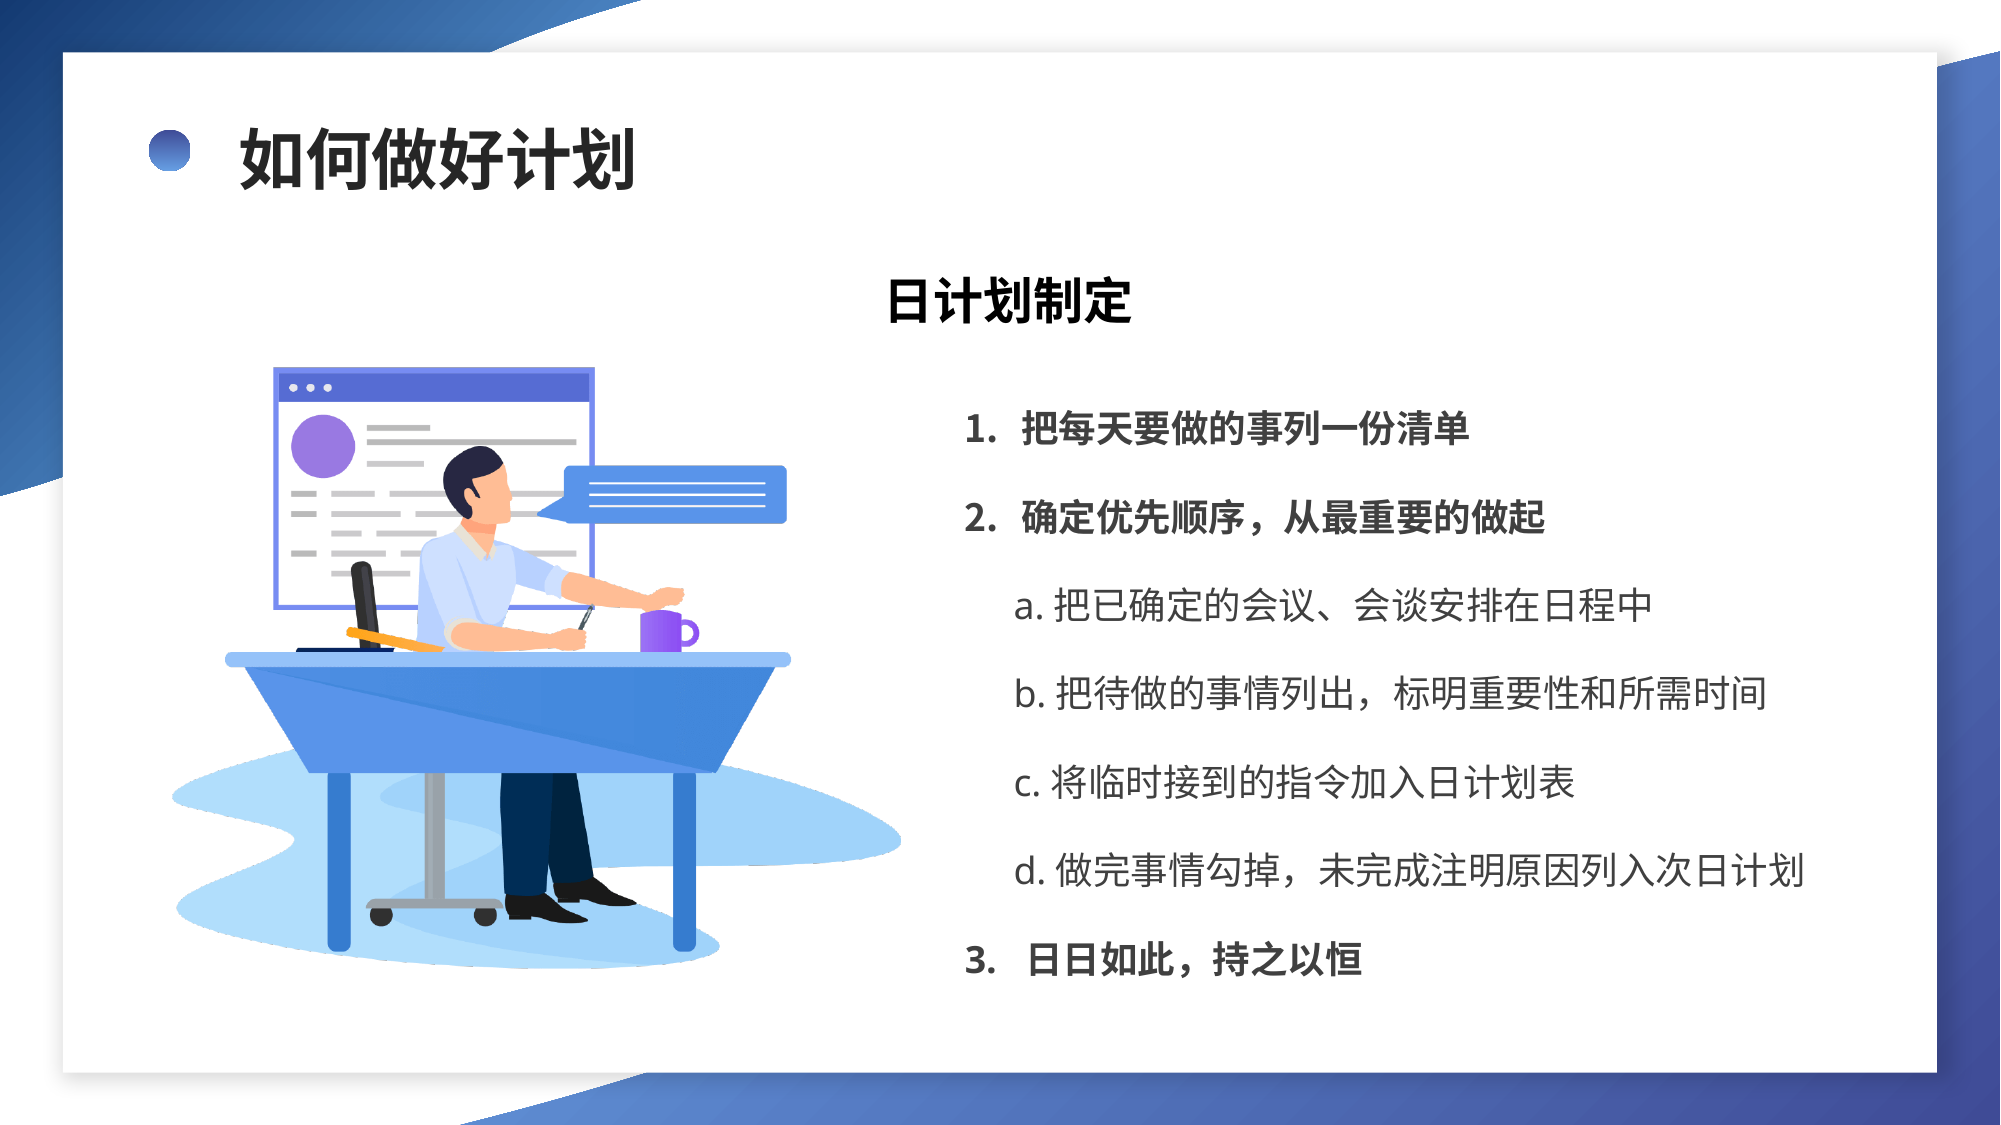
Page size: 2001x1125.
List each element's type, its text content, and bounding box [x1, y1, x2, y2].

text_box 日计划制定 [948, 255, 1474, 352]
text_box [62, 51, 1938, 1074]
text_box 如何做好计划 [223, 109, 772, 189]
text_box [147, 128, 192, 173]
text_box 把每天要做的事列一份清单 确定优先顺序，从最重要的做起 a.把已确定的会议、会谈安排在日程中 b.把待做的事情列出，标明重要性和所需时间 c.将临时接到的指令加入日计划表 d.做完事情勾掉，未完成注明原因列入次日计划 3. 日日如此，持之以恒 [950, 403, 1922, 960]
text_box [0, 0, 642, 497]
text_box [456, 50, 2000, 1125]
picture [78, 191, 948, 1061]
